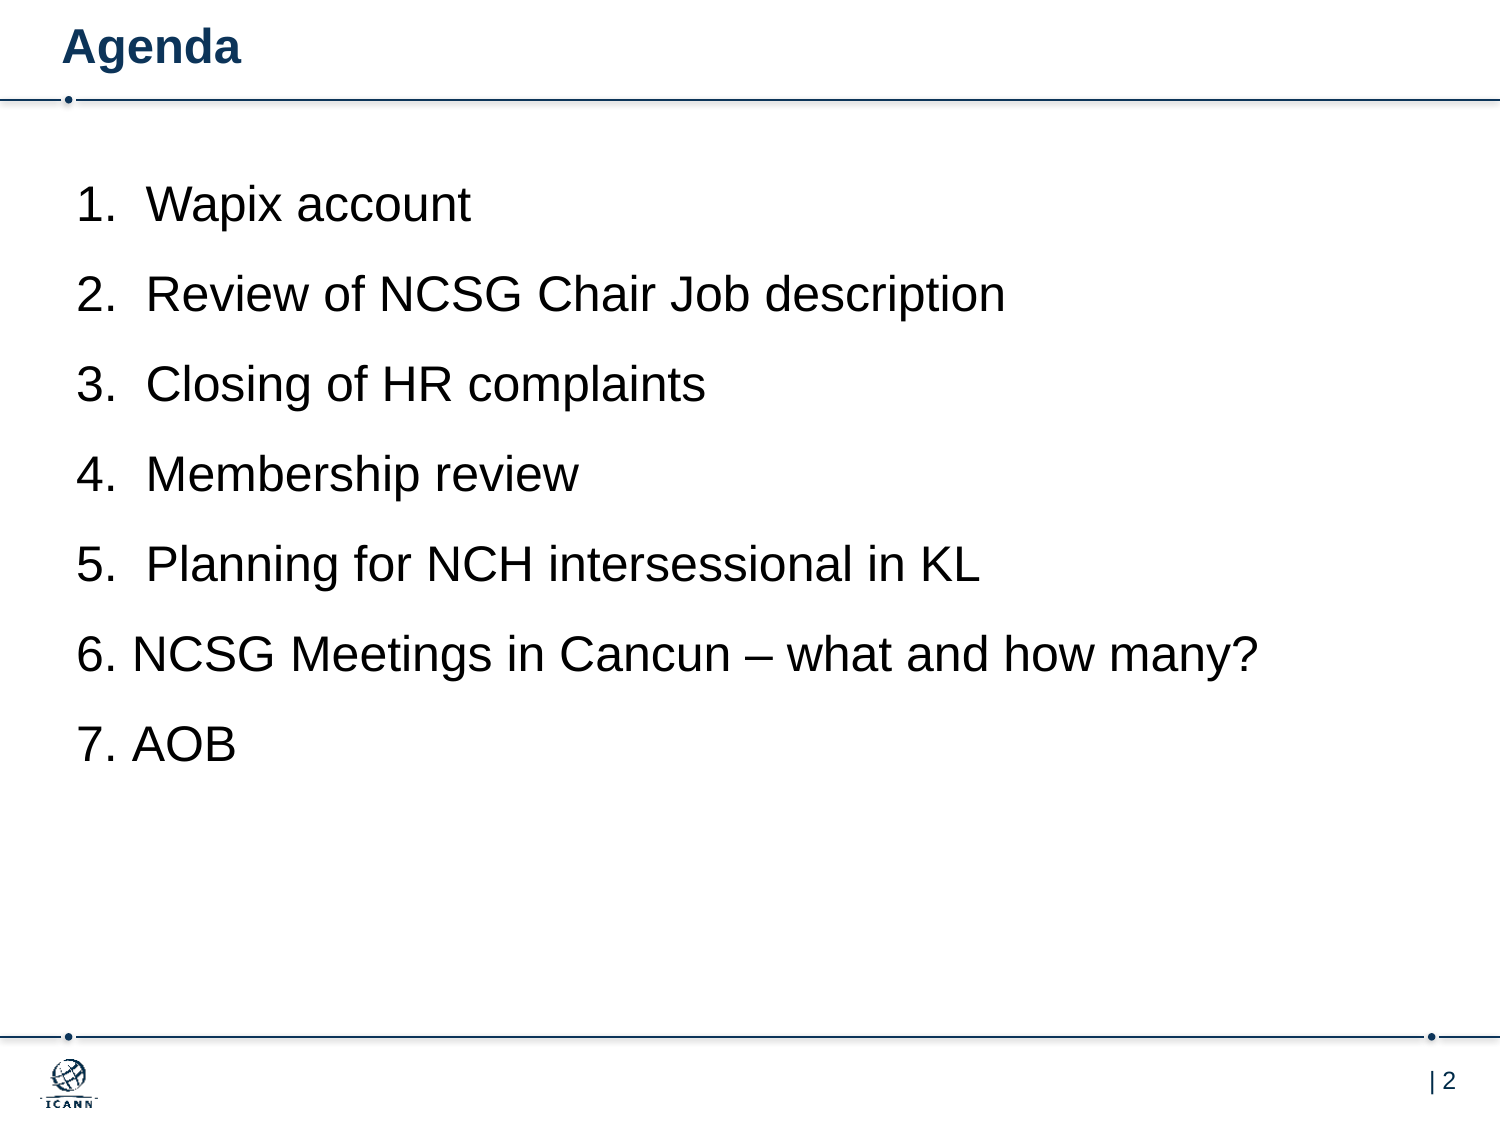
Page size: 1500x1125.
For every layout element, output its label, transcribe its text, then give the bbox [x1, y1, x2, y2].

title Agenda [61, 7, 1376, 82]
picture [38, 1059, 100, 1108]
text_box 1. Wapix account 2. Review of NCSG Chair Job description 3. Closing of HR complaints 4. Membership review 5. Planning for NCH intersessional in KL 6. NCSG Meetings in Cancun – what and how many? 7. AOB [61, 133, 1337, 869]
